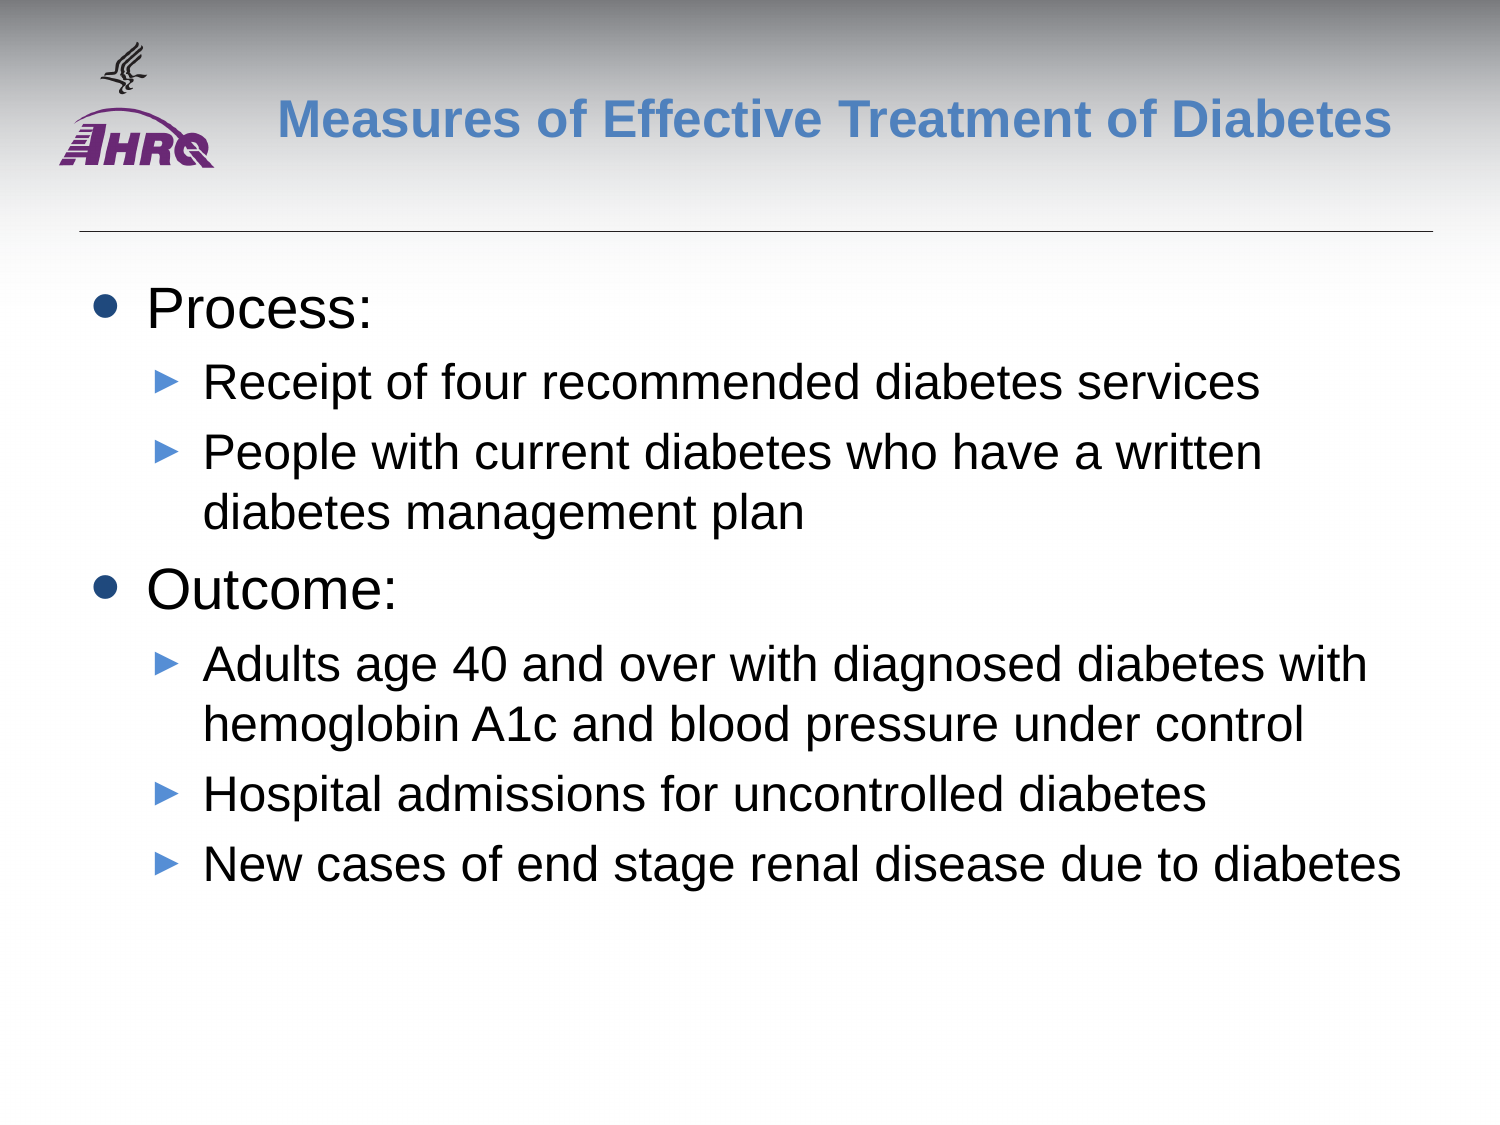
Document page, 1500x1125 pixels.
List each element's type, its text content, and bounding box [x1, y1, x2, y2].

list Process: Receipt of four recommended diabetes services People with current diabetes who have a written diabetes management plan Outcome: Adults age 40 and over with diagnosed diabetes with hemoglobin A1c and blood pressure under control Hospital admissions for uncontrolled diabetes New cases of end stage renal disease due to diabetes [75, 262, 1425, 1005]
title Measures of Effective Treatment of Diabetes [262, 45, 1425, 188]
picture [0, 0, 1500, 1125]
